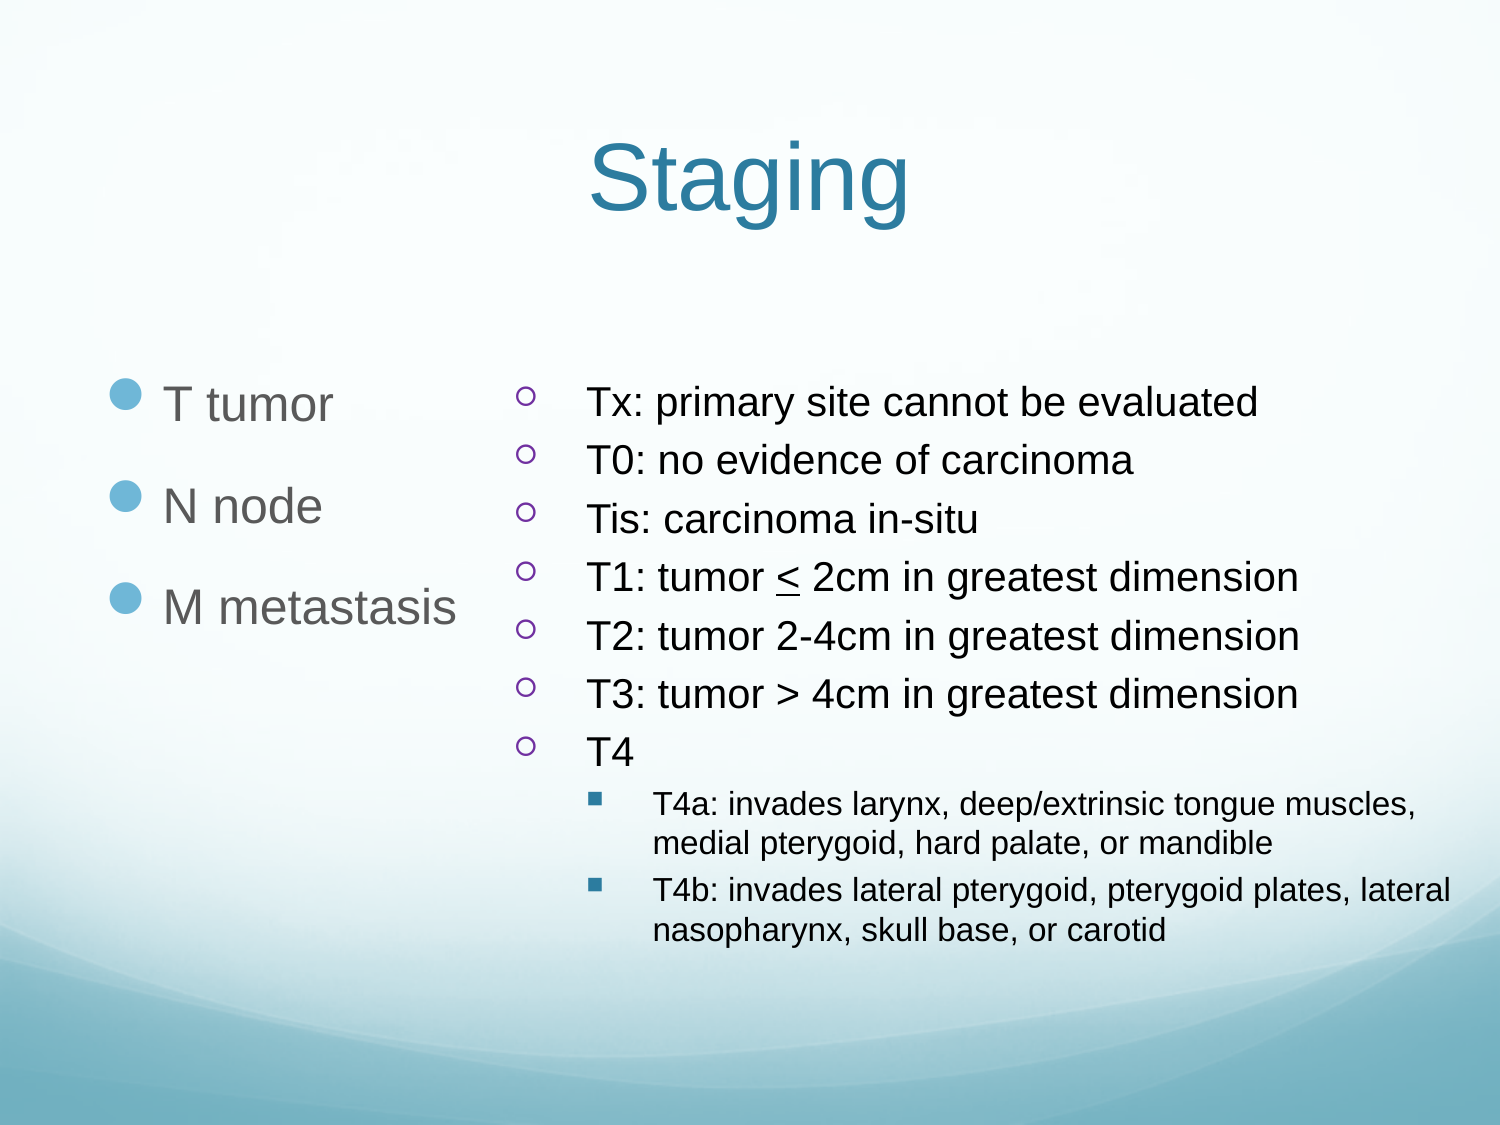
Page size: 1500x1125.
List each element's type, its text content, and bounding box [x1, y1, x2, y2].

text_box Tx: primary site cannot be evaluated T0: no evidence of carcinoma Tis: carcinoma in-situ T1: tumor < 2cm in greatest dimension T2: tumor 2-4cm in greatest dimension T3: tumor > 4cm in greatest dimension T4 T4a: invades larynx, deep/extrinsic tongue muscles, medial pterygoid, hard palate, or mandible T4b: invades lateral pterygoid, pterygoid plates, lateral nasopharynx, skull base, or carotid [425, 367, 1500, 1036]
list T tumor N node M metastasis [90, 262, 1410, 975]
title Staging [90, 17, 1410, 237]
